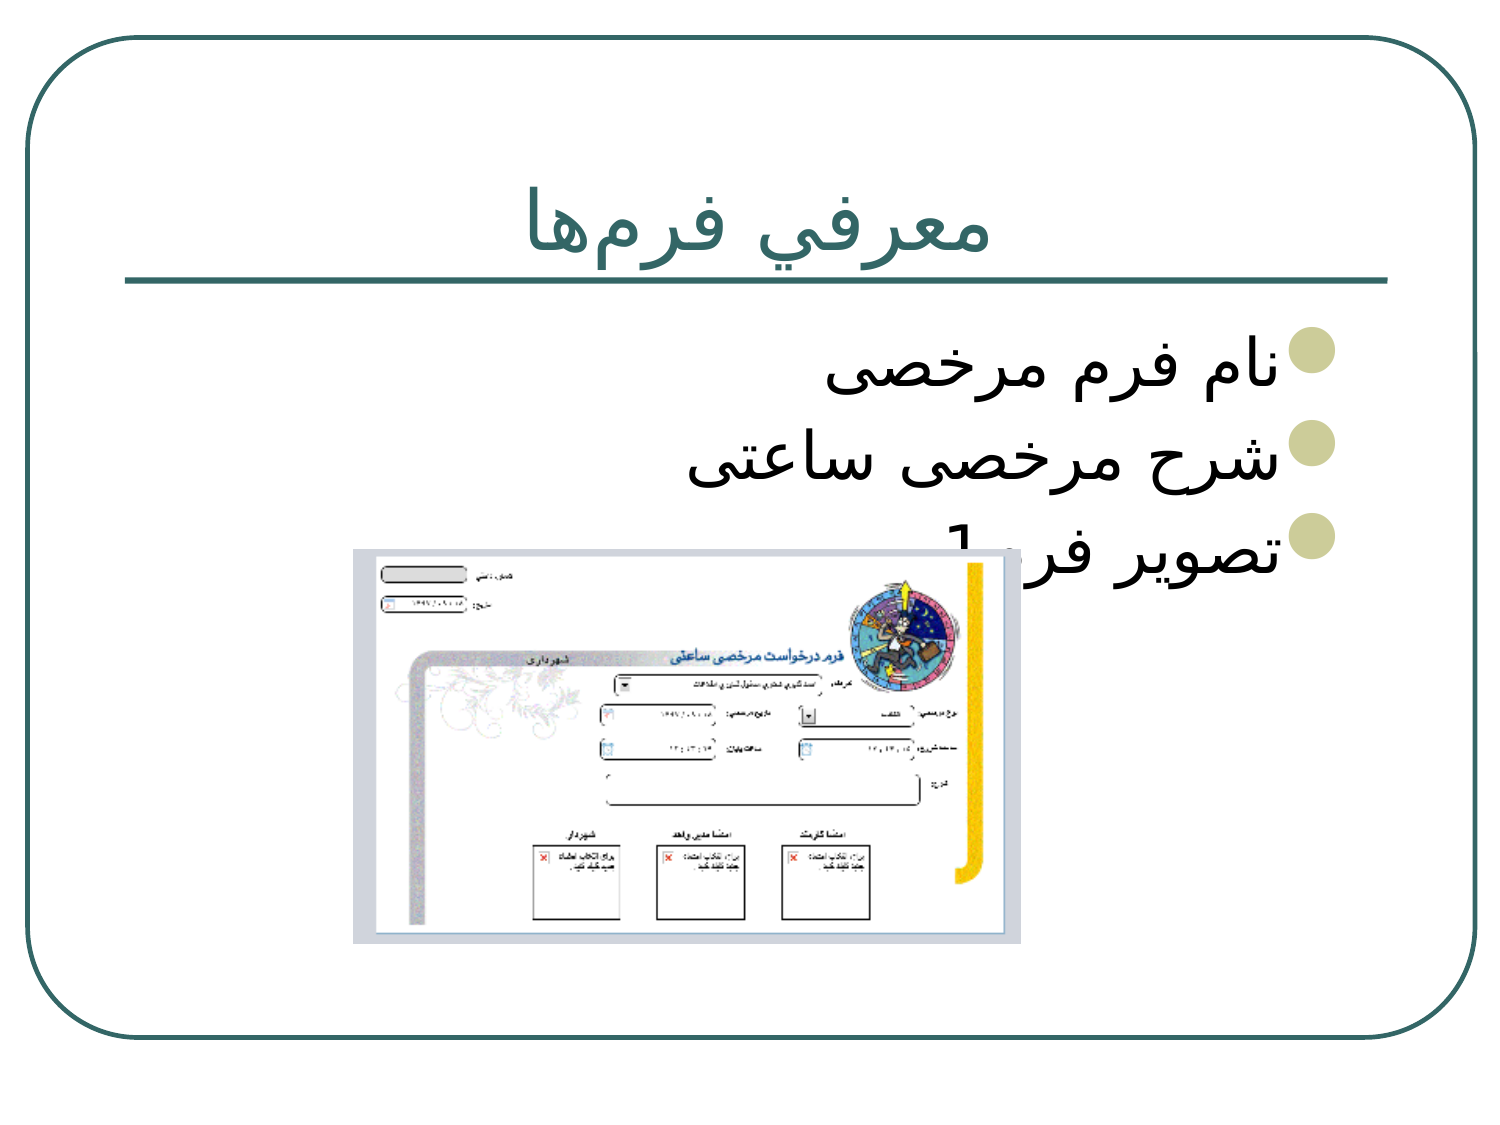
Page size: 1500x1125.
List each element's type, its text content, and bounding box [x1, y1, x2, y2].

title معرفي فرم‌ها [69, 87, 1450, 275]
picture [352, 549, 1021, 944]
list نام فرم مرخصی شرح مرخصی ساعتی تصوير فرم1 [125, 312, 1388, 975]
